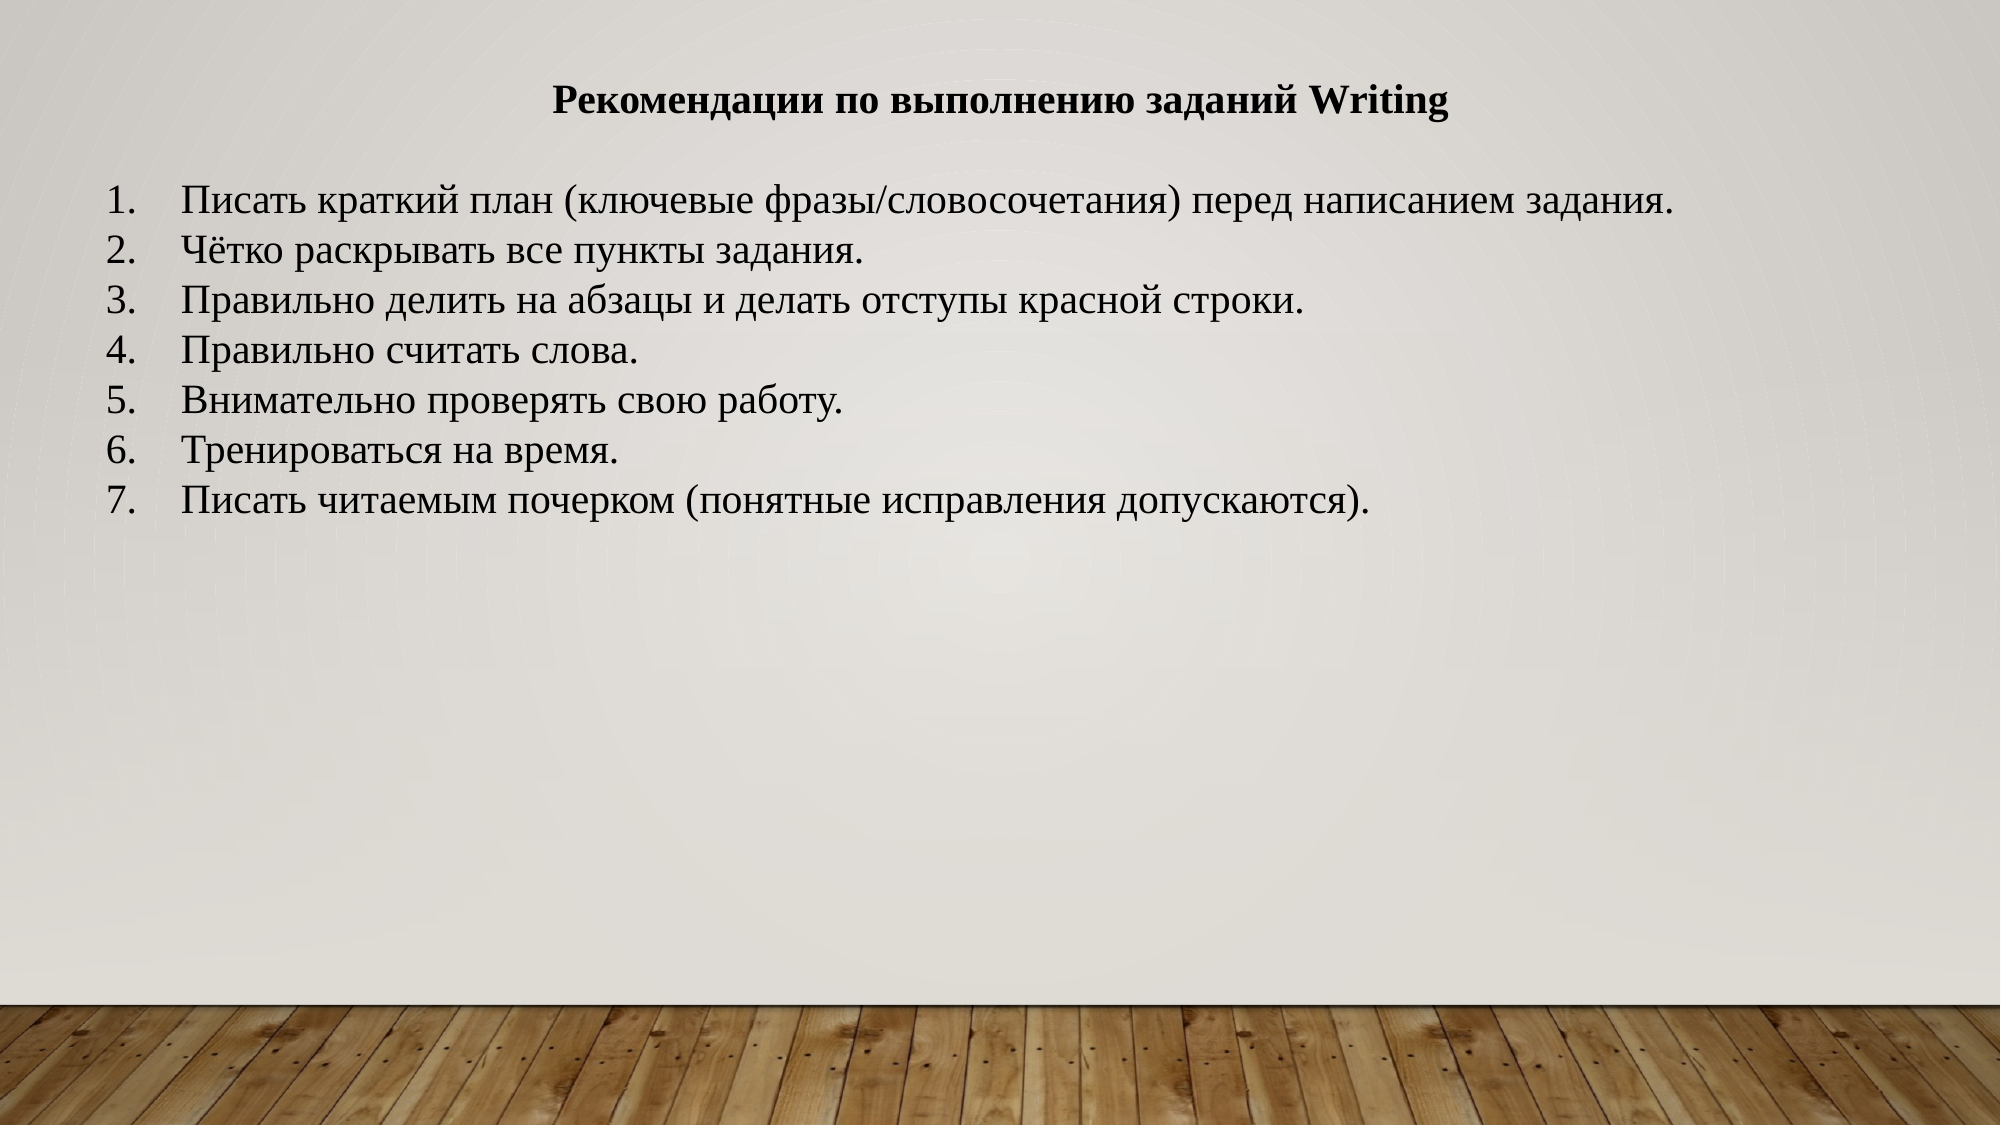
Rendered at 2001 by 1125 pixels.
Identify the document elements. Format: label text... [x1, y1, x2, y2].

text_box Рекомендации по выполнению заданий Writing Писать краткий план (ключевые фразы/словосочетания) перед написанием задания. Чётко раскрывать все пункты задания. Правильно делить на абзацы и делать отступы красной строки. Правильно считать слова. Внимательно проверять свою работу. Тренироваться на время. Писать читаемым почерком (понятные исправления допускаются). [91, 64, 1921, 530]
picture [0, 1005, 2000, 1125]
